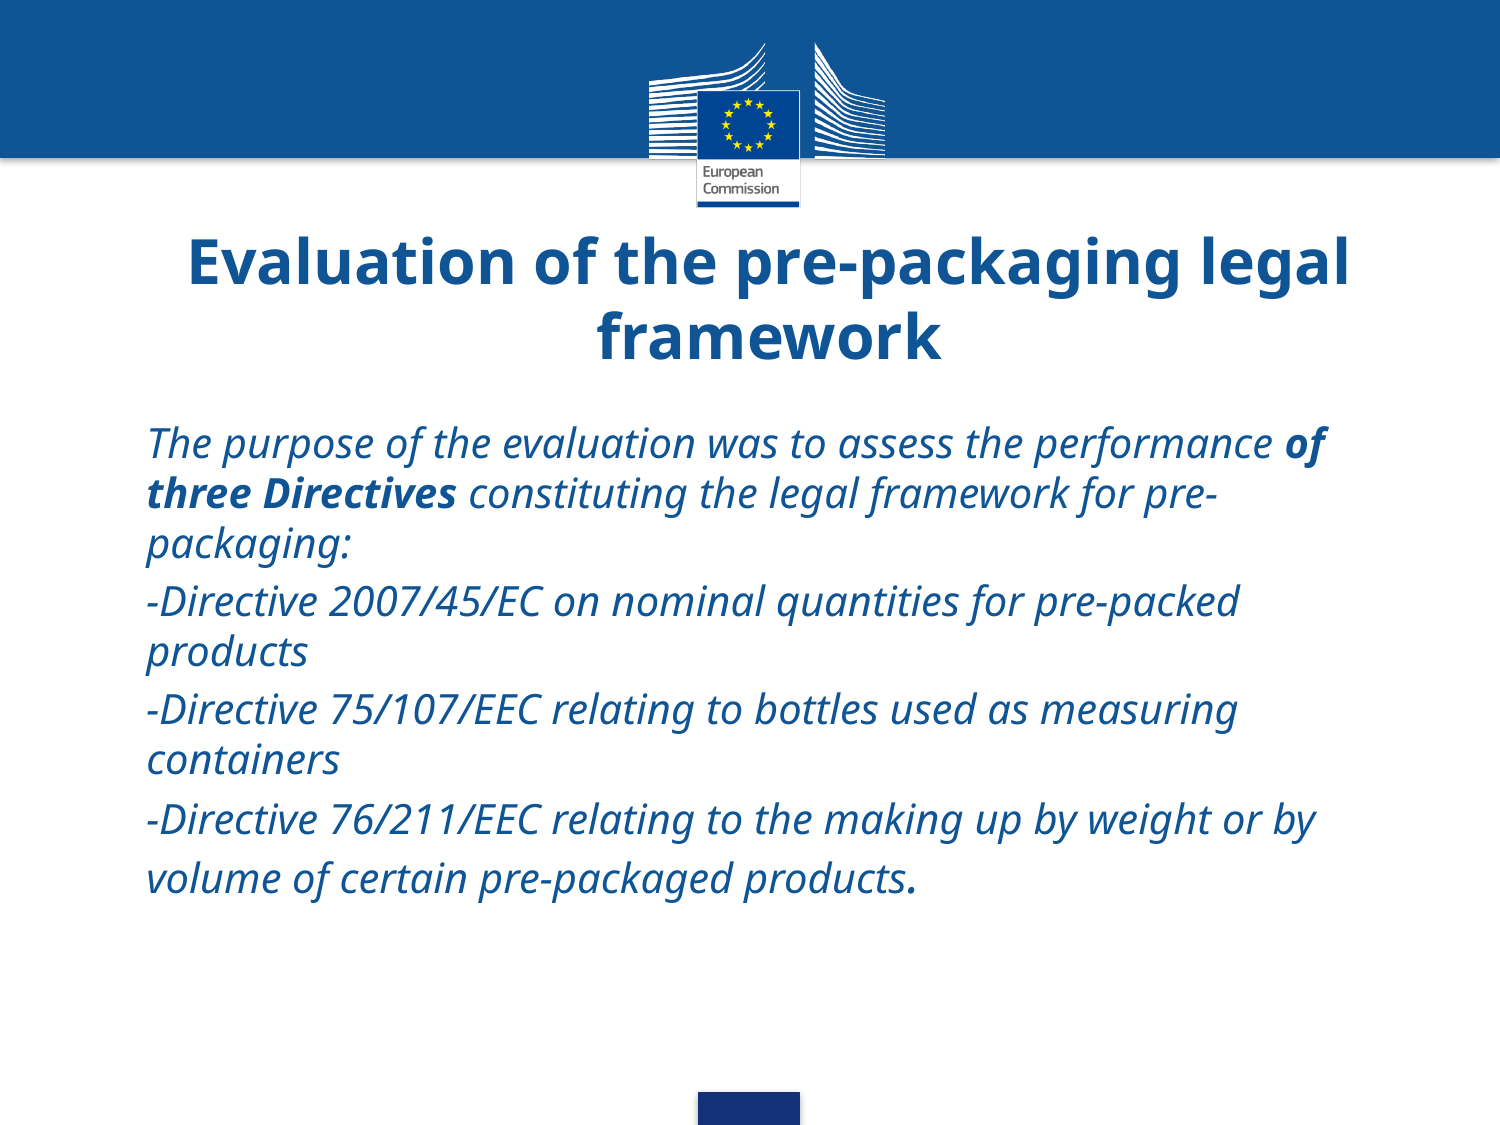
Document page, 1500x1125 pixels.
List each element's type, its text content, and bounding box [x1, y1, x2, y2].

list The purpose of the evaluation was to assess the performance of three Directives constituting the legal framework for pre-packaging: -Directive 2007/45/EC on nominal quantities for pre-packed products -Directive 75/107/EEC relating to bottles used as measuring containers -Directive 76/211/EEC relating to the making up by weight or by volume of certain pre-packaged products. [75, 408, 1425, 988]
title Evaluation of the pre-packaging legal framework [64, 219, 1415, 374]
picture [649, 42, 885, 208]
